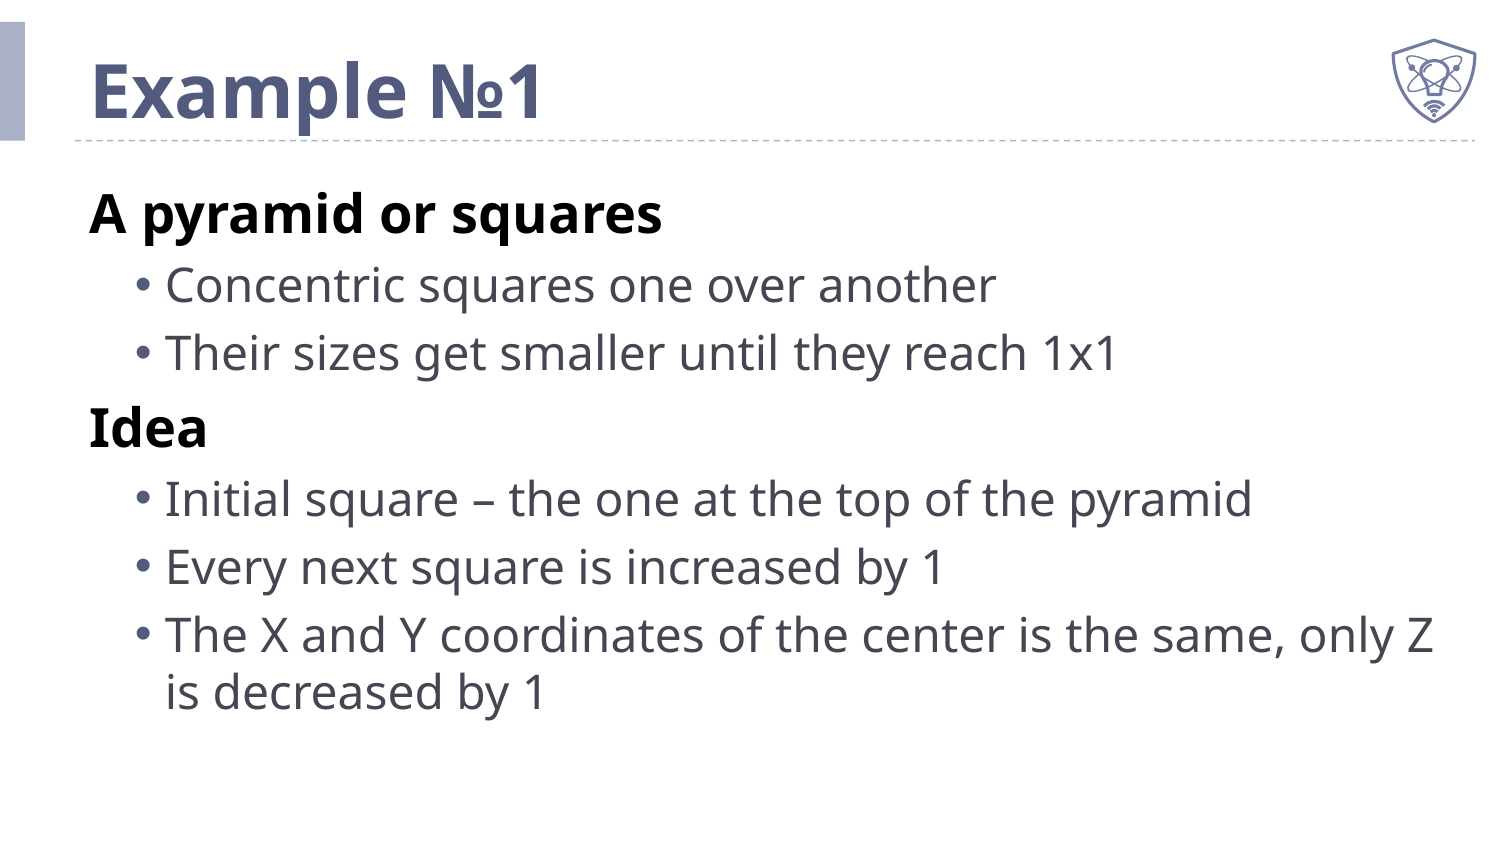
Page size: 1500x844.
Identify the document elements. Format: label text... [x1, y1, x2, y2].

title Example №1 [75, 18, 1475, 141]
list A pyramid or squares Concentric squares one over another Their sizes get smaller until they reach 1x1 Idea Initial square – the one at the top of the pyramid Every next square is increased by 1 The X and Y coordinates of the center is the same, only Z is decreased by 1 [75, 171, 1475, 835]
